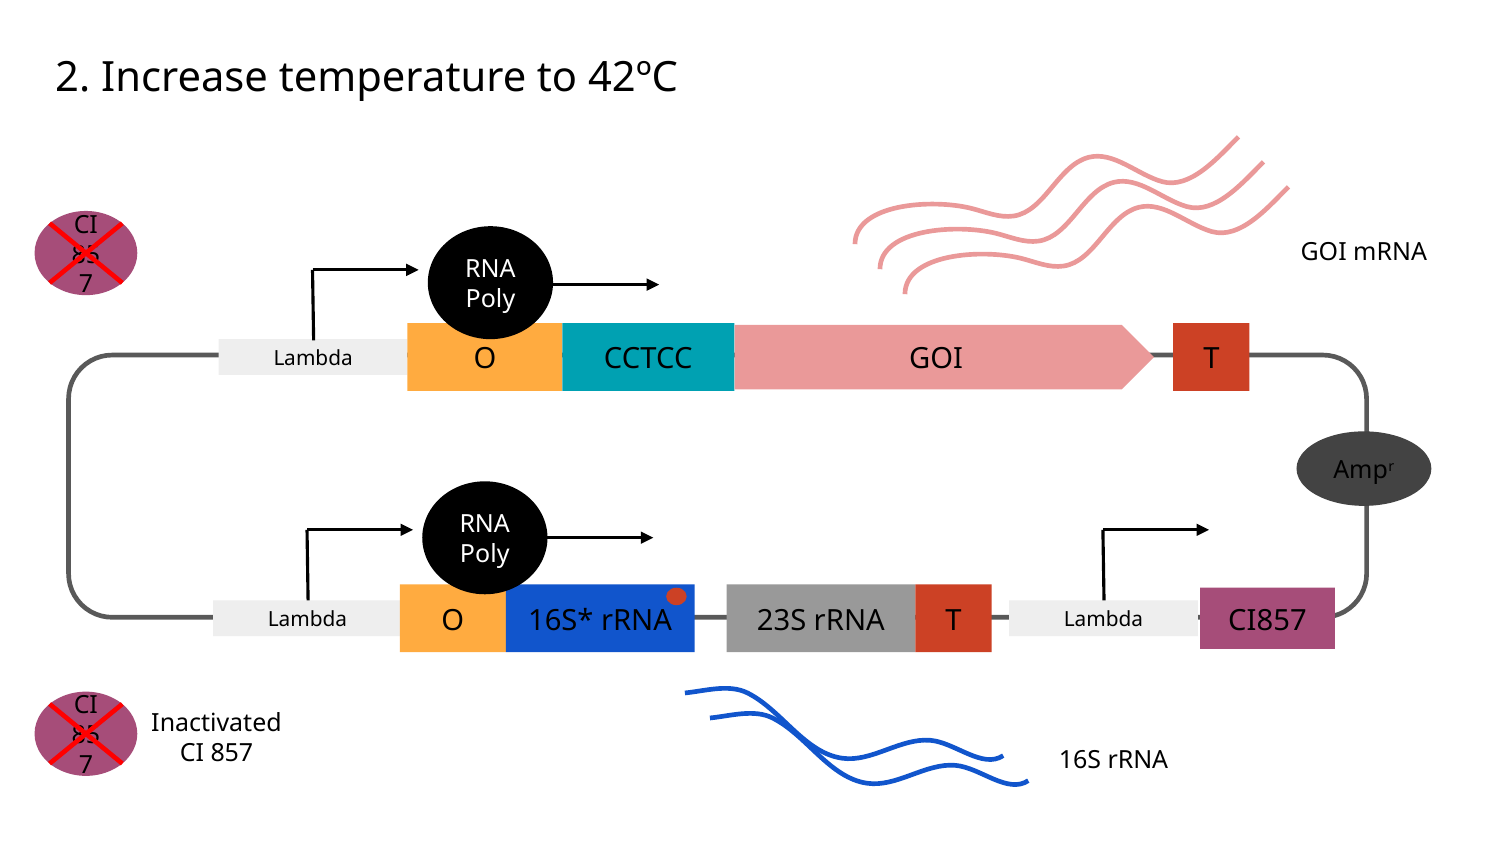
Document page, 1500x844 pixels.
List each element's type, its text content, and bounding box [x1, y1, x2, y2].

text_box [34, 691, 138, 777]
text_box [1008, 529, 1210, 637]
text_box Ampr [1296, 431, 1432, 506]
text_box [505, 584, 695, 653]
text_box [879, 161, 1264, 270]
text_box GOI mRNA [1278, 220, 1450, 286]
text_box RNA Poly [422, 481, 548, 595]
text_box 16S rRNA [1028, 728, 1199, 793]
text_box CCTCC [562, 323, 735, 391]
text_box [34, 210, 138, 296]
text_box 23S rRNA [726, 584, 915, 653]
text_box 2. Increase temperature to 42ºC [40, 34, 1438, 129]
text_box CI857 [1200, 587, 1335, 649]
text_box T [915, 584, 992, 653]
text_box Inactivated CI 857 [138, 691, 302, 776]
text_box [684, 688, 1004, 760]
text_box [904, 186, 1289, 295]
text_box GOI [734, 324, 1154, 390]
text_box [709, 713, 1028, 785]
text_box [855, 136, 1239, 245]
text_box [68, 355, 1367, 618]
text_box Lambda [218, 339, 407, 375]
text_box O [399, 584, 500, 653]
text_box T [1173, 323, 1250, 391]
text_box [212, 529, 414, 637]
text_box RNA Poly [427, 226, 554, 340]
text_box O [407, 323, 562, 391]
